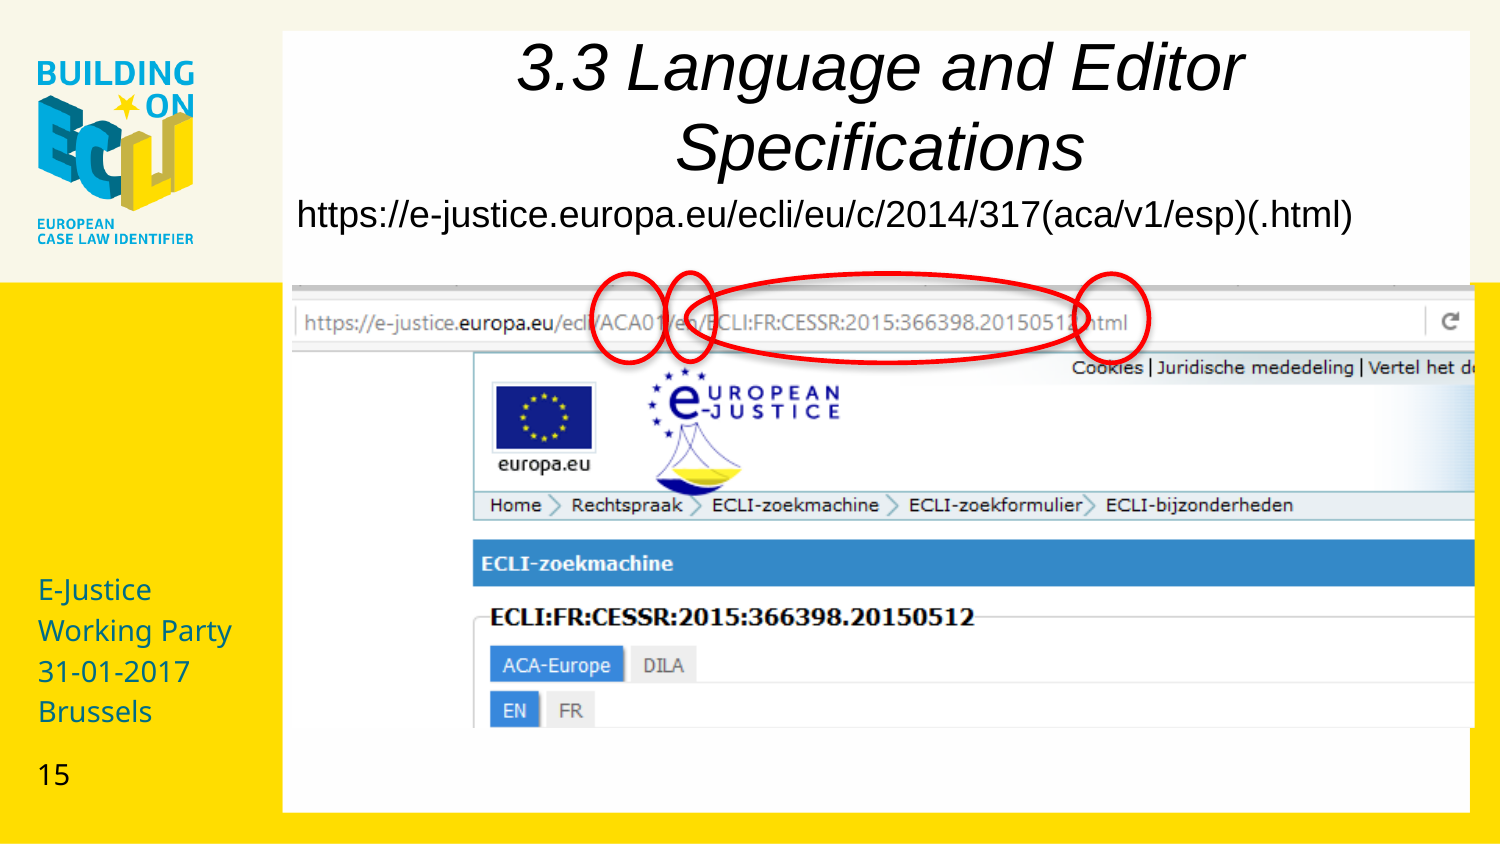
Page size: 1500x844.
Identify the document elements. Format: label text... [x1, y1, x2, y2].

text_box 15 [22, 748, 132, 807]
text_box E-Justice Working Party 31-01-2017 Brussels [37, 571, 279, 712]
title 3.3 Language and Editor Specifications [286, 33, 1475, 175]
text_box https://e-justice.europa.eu/ecli/eu/c/2014/317(aca/v1/esp)(.html) [286, 190, 1450, 236]
text_box [606, 273, 653, 283]
text_box [763, 273, 1012, 283]
picture [0, 0, 1500, 844]
text_box [674, 272, 707, 283]
text_box [1088, 273, 1135, 283]
